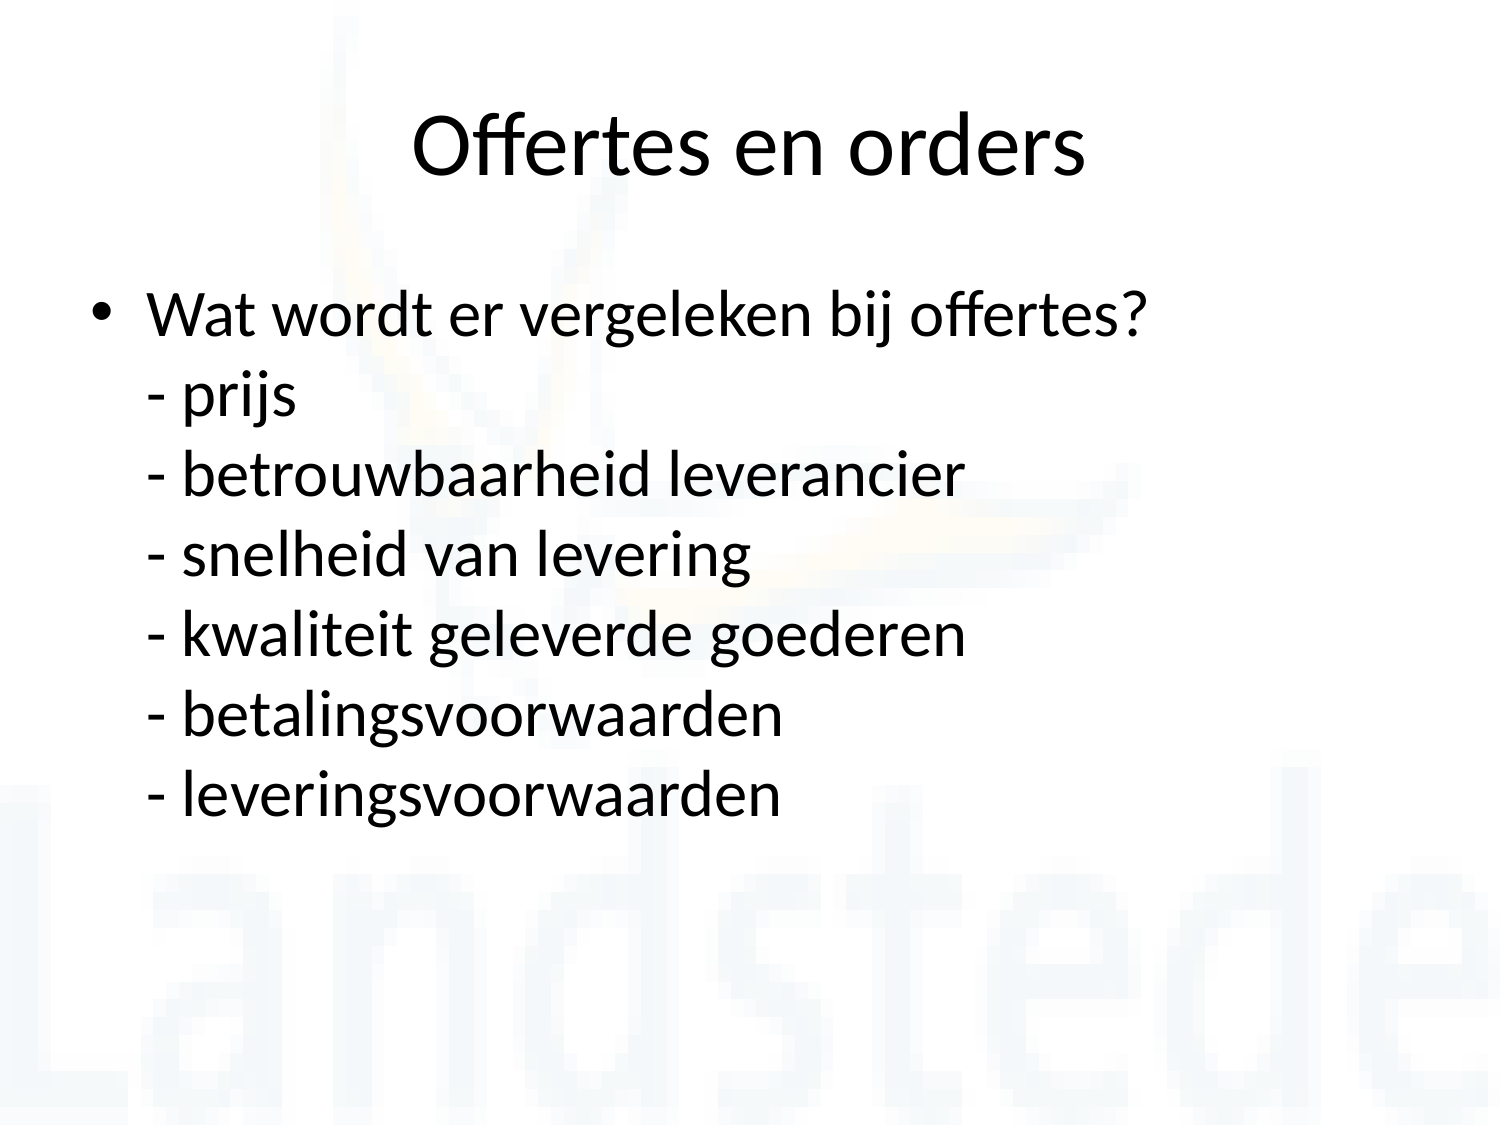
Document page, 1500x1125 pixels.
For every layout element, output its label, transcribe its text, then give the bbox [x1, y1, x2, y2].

title Offertes en orders [75, 45, 1425, 233]
list Wat wordt er vergeleken bij offertes? - prijs - betrouwbaarheid leverancier - snelheid van levering - kwaliteit geleverde goederen - betalingsvoorwaarden - leveringsvoorwaarden [75, 262, 1425, 1005]
